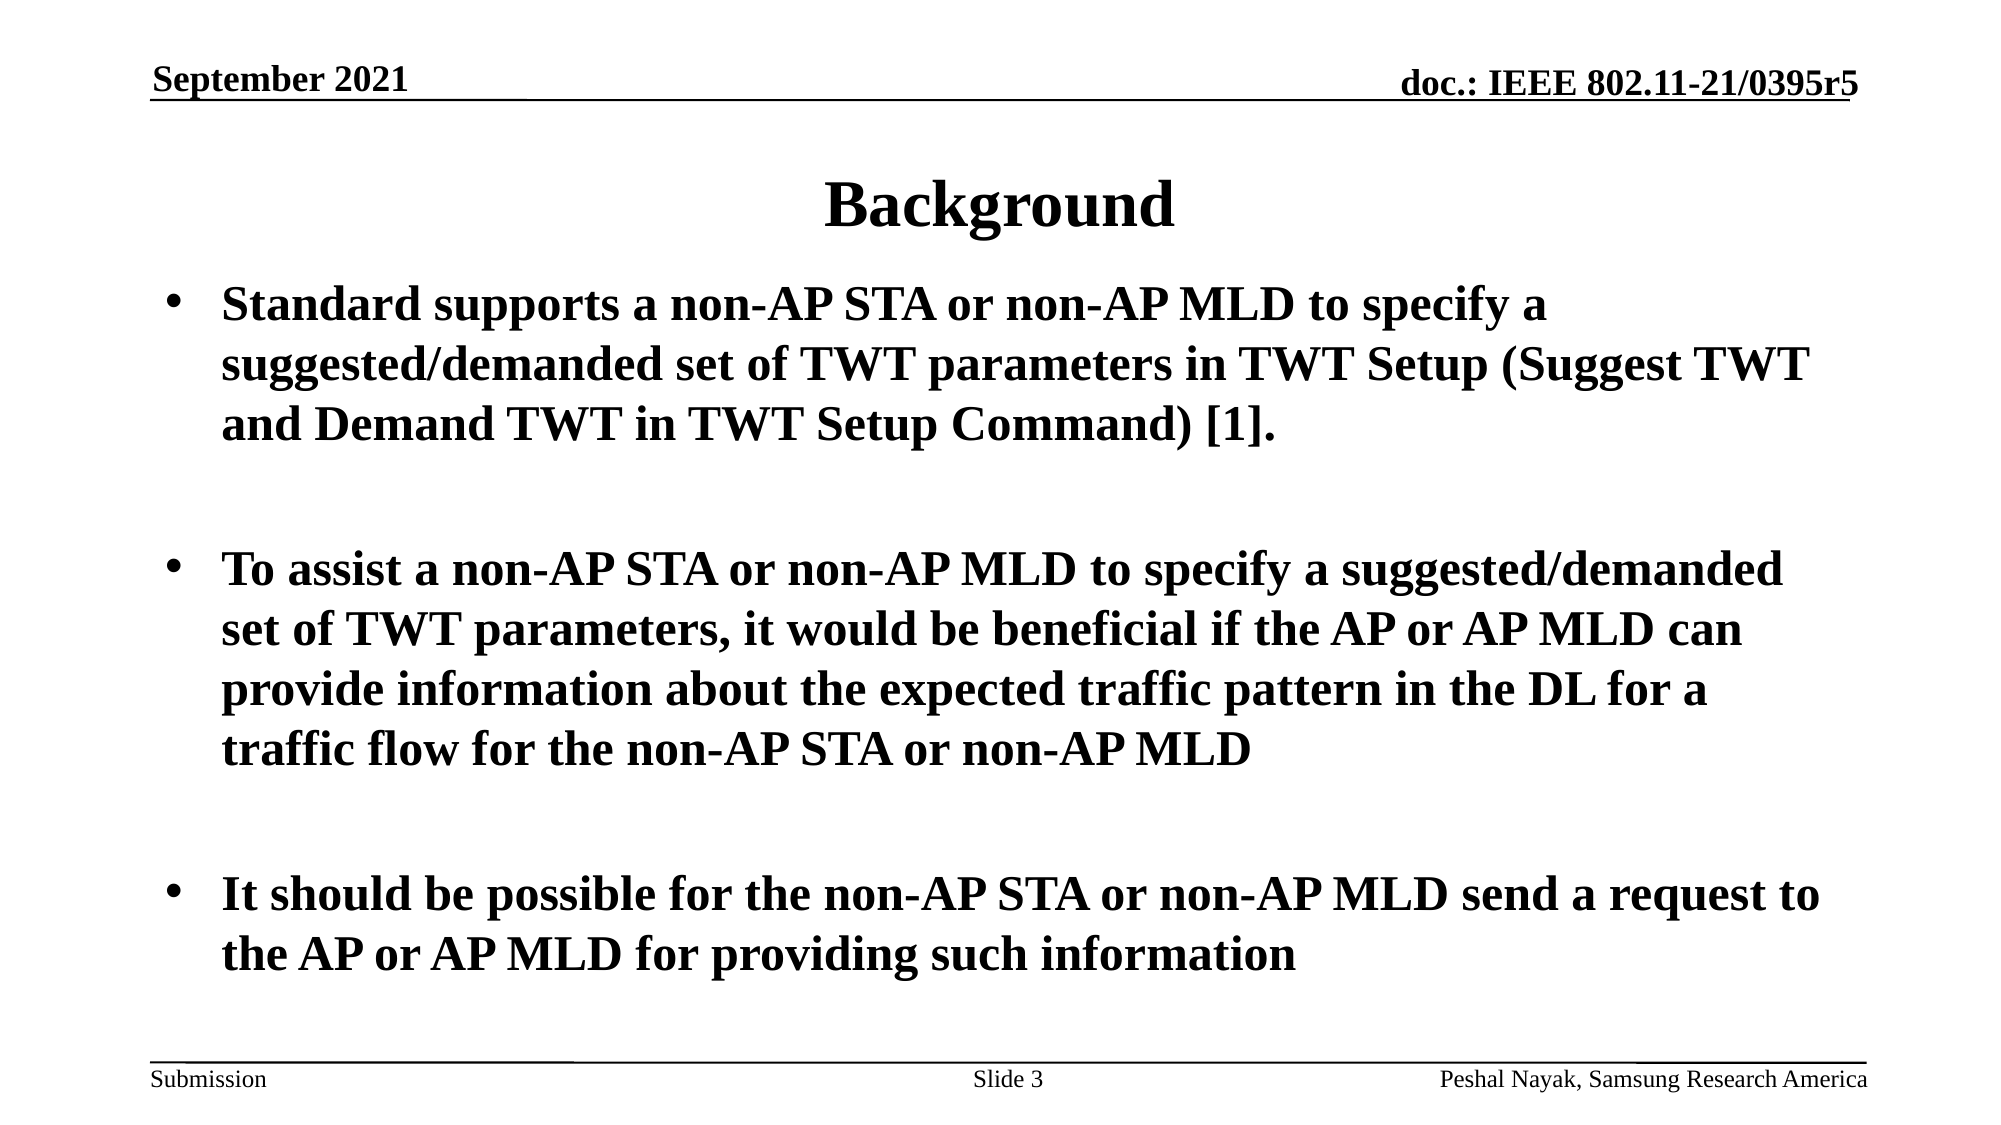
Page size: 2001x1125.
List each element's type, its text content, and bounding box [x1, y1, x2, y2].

title Background [149, 112, 1850, 262]
slide_number Slide 3 [950, 1061, 1067, 1123]
footer Peshal Nayak, Samsung Research America [1171, 1061, 1869, 1093]
list Standard supports a non-AP STA or non-AP MLD to specify a suggested/demanded set of TWT parameters in TWT Setup (Suggest TWT and Demand TWT in TWT Setup Command) [1]. To assist a non-AP STA or non-AP MLD to specify a suggested/demanded set of TWT parameters, it would be beneficial if the AP or AP MLD can provide information about the expected traffic pattern in the DL for a traffic flow for the non-AP STA or non-AP MLD It should be possible for the non-AP STA or non-AP MLD send a request to the AP or AP MLD for providing such information [149, 262, 1850, 938]
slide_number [152, 54, 563, 100]
